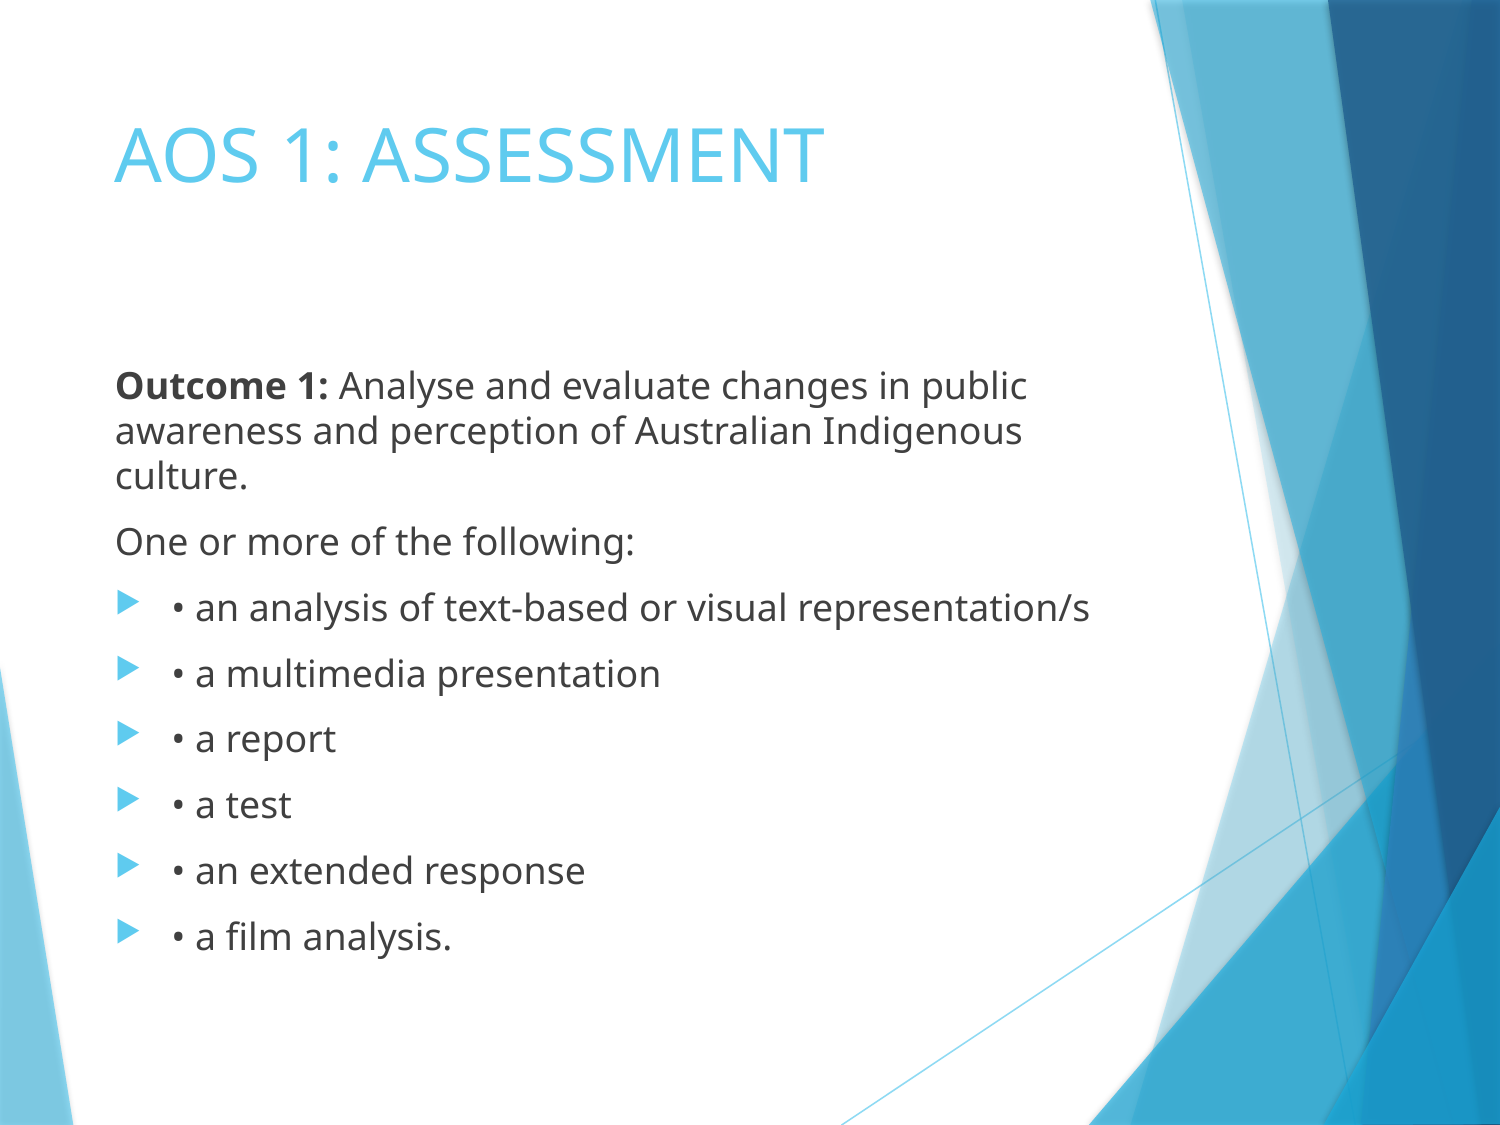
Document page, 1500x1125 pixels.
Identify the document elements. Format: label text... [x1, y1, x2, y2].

title AOS 1: ASSESSMENT [99, 99, 1142, 317]
list Outcome 1: Analyse and evaluate changes in public awareness and perception of Australian Indigenous culture. One or more of the following: • an analysis of text-based or visual representation/s • a multimedia presentation • a report • a test • an extended response • a film analysis. [99, 354, 1142, 992]
